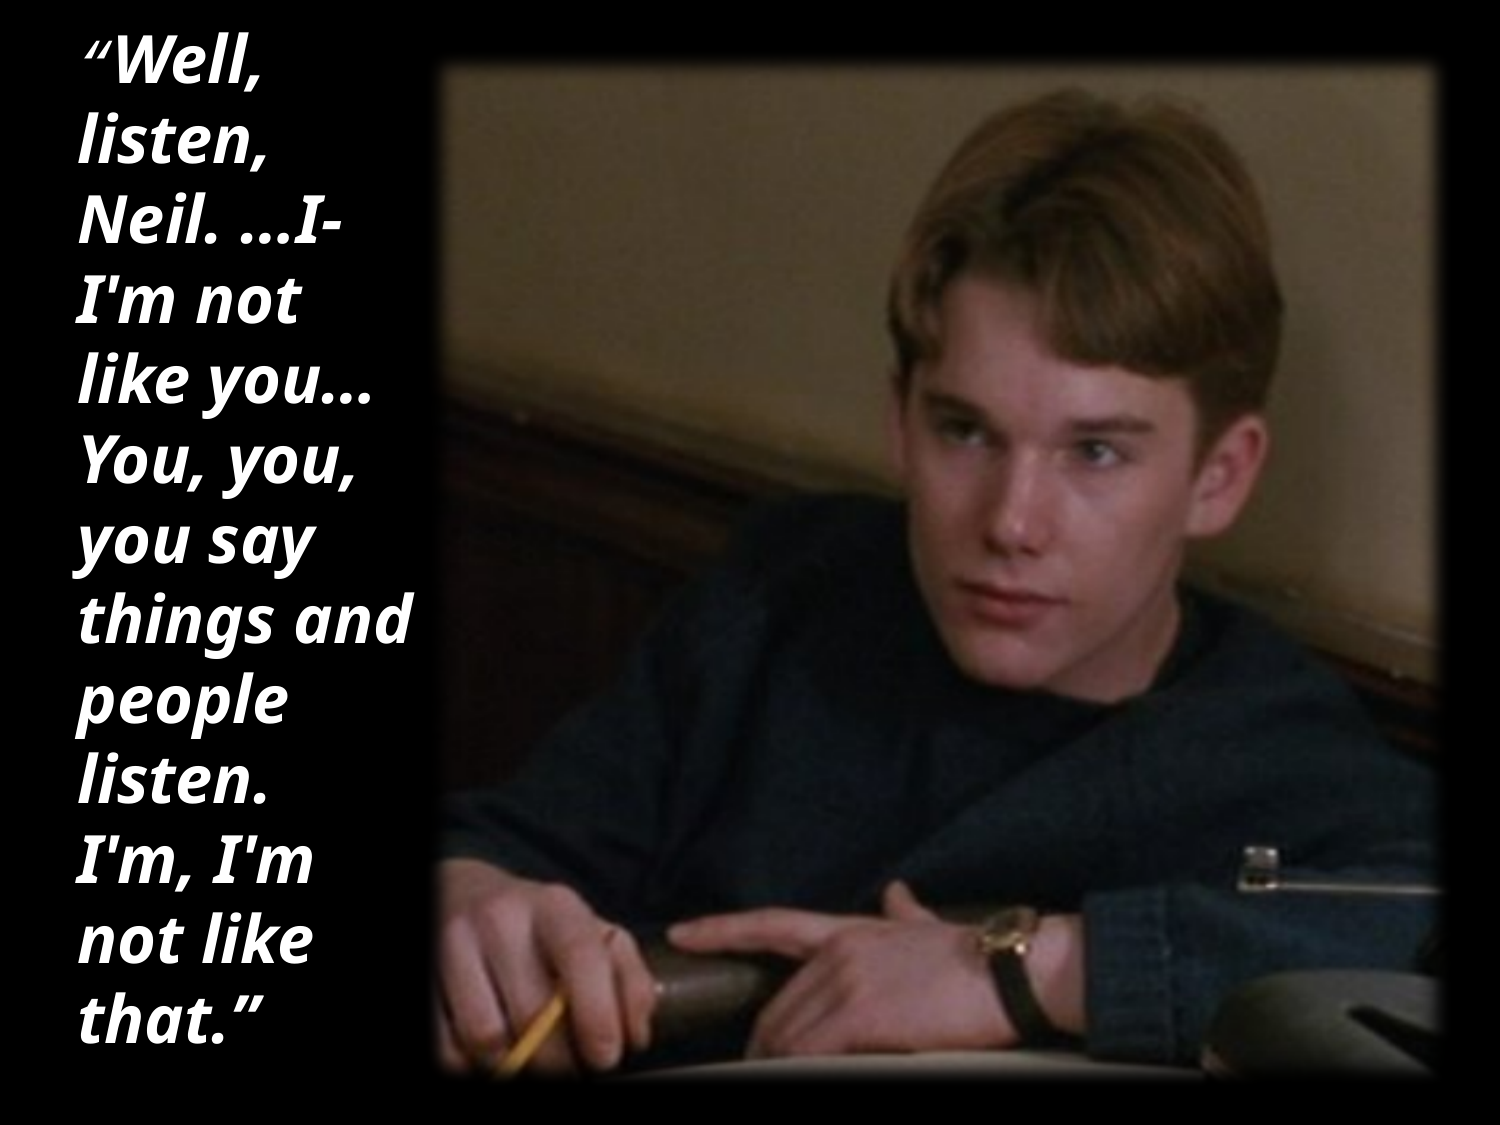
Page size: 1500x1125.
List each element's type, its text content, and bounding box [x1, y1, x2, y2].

picture [424, 49, 1451, 1087]
text_box “Well, listen, Neil. …I-I'm not like you… You, you, you say things and people listen. I'm, I'm not like that.” [62, 9, 438, 1065]
